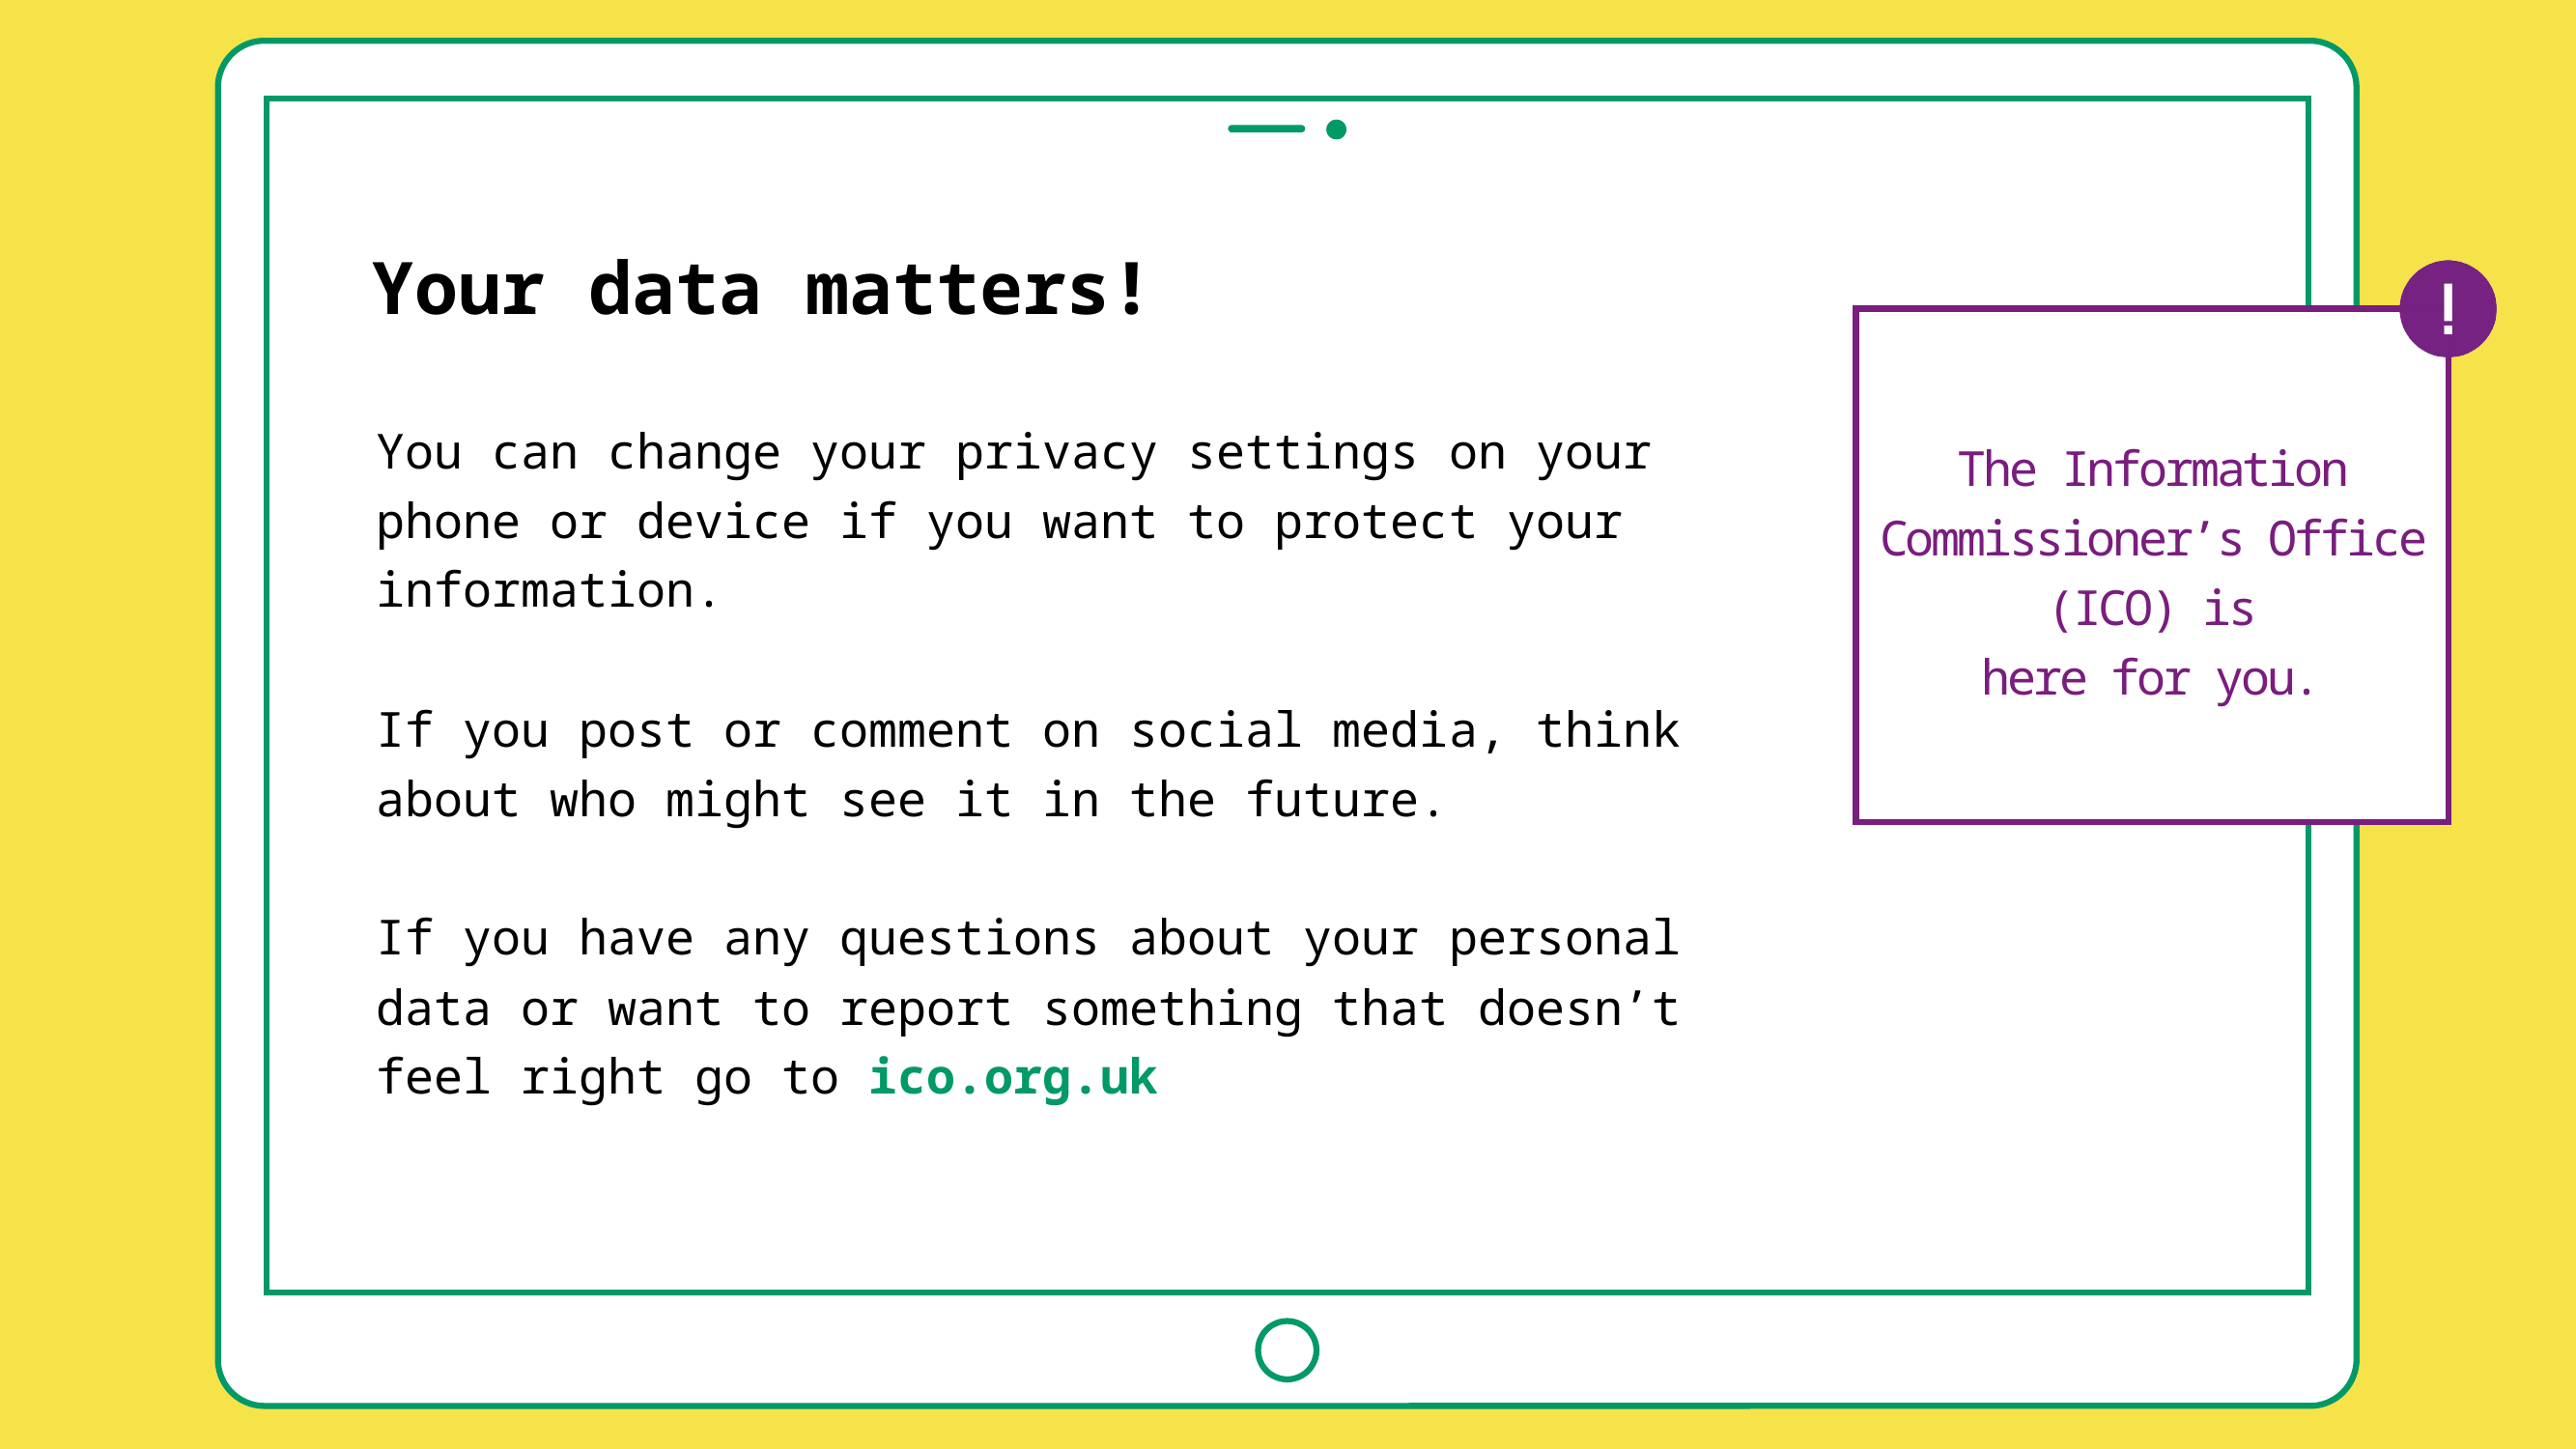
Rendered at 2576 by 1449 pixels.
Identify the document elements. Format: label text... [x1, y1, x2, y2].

text_box [266, 98, 2309, 1293]
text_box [1228, 119, 1347, 140]
text_box [1257, 1320, 1318, 1380]
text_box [1855, 260, 2497, 823]
text_box Your data matters! [356, 234, 1324, 350]
text_box You can change your privacy settings on your phone or device if you want to protect your information. If you post or comment on social media, think about who might see it in the future. If you have any questions about your personal data or want to report something that doesn’t feel right go to ico.org.uk [356, 399, 1738, 1162]
text_box vv [216, 40, 2358, 1407]
